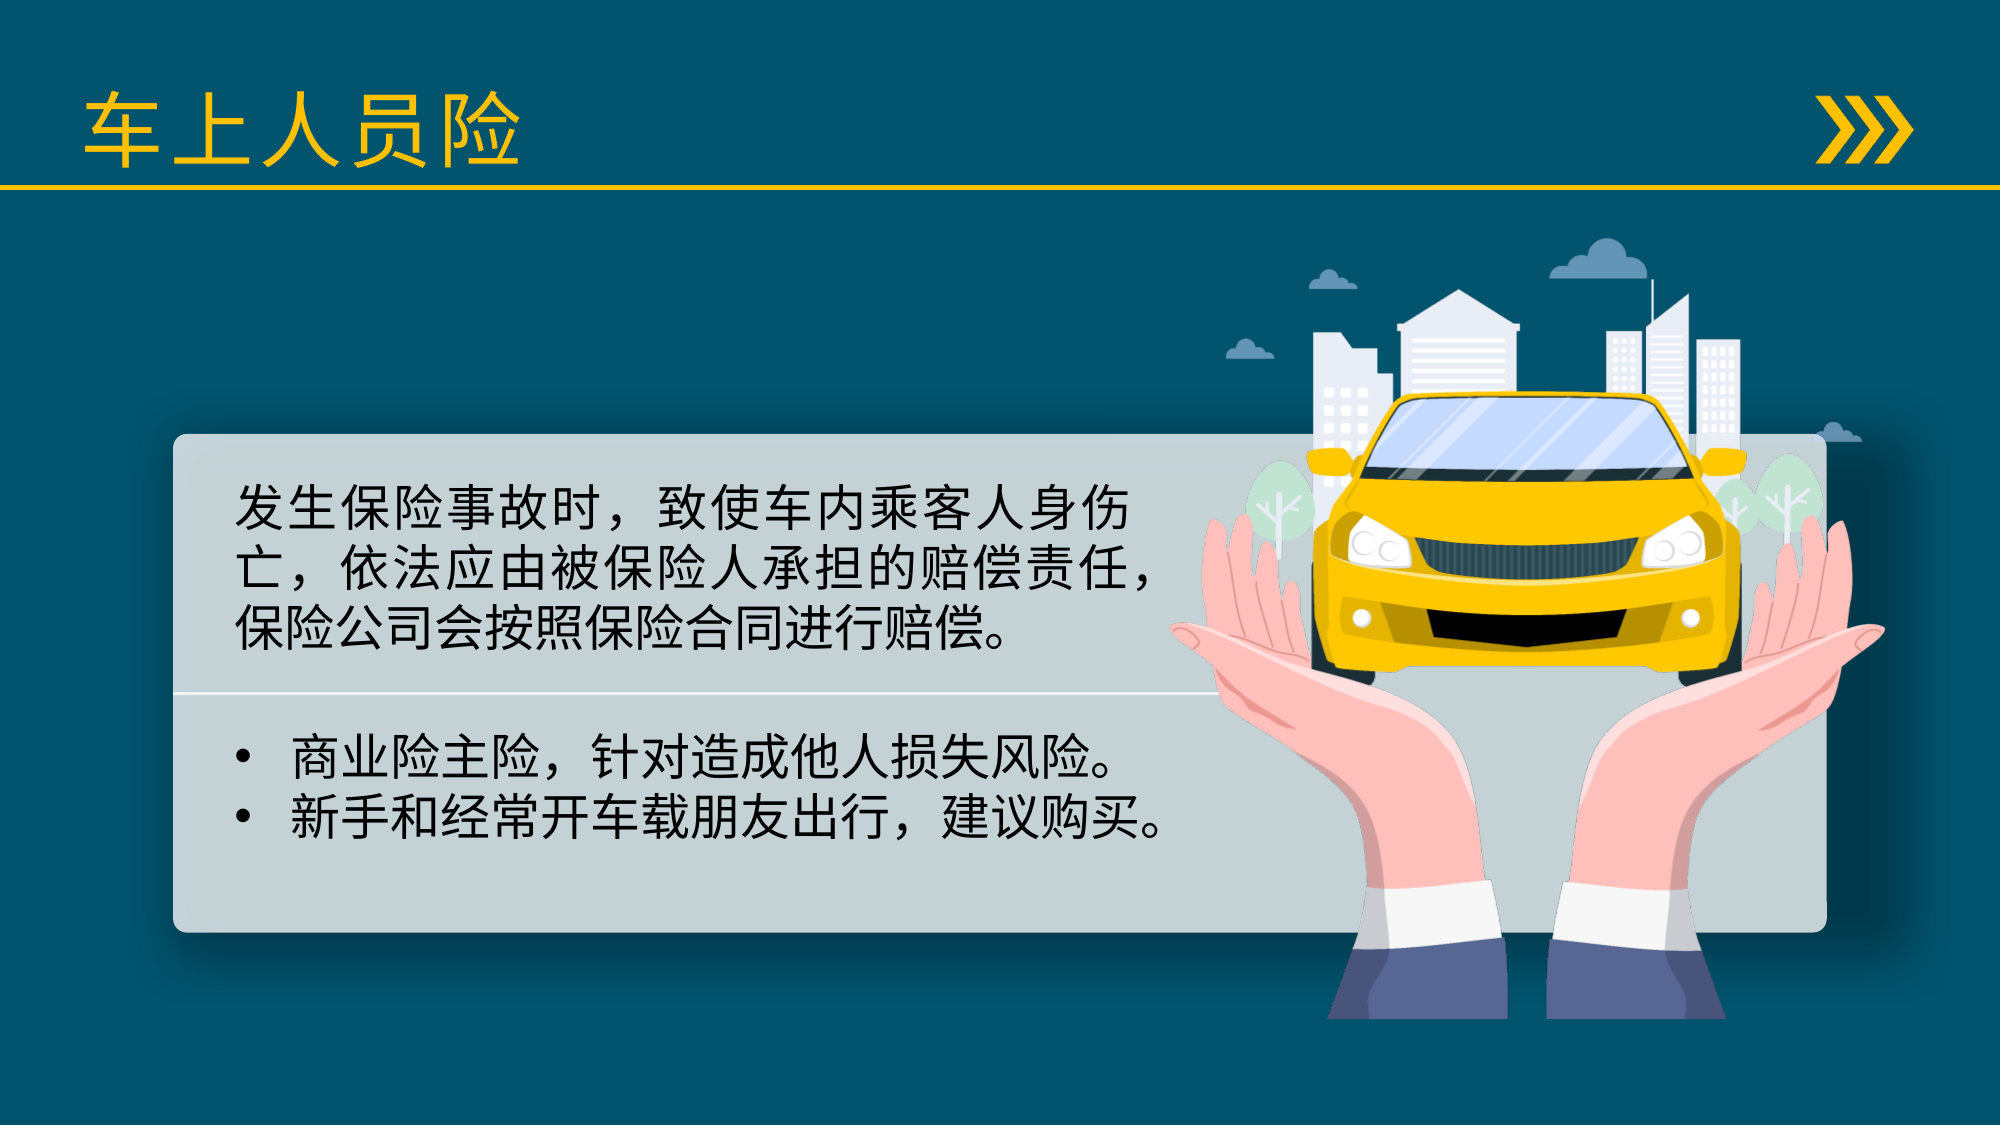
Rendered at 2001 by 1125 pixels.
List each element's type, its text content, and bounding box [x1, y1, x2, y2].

text_box 车上人员险 [65, 70, 537, 185]
picture [1309, 270, 1357, 289]
picture [1817, 96, 1855, 163]
text_box 发生保险事故时，致使车内乘客人身伤亡，依法应由被保险人承担的赔偿责任，保险公司会按照保险合同进行赔偿。 [219, 469, 1058, 664]
text_box 商业险主险，针对造成他人损失风险。 新手和经常开车载朋友出行，建议购买。 [219, 718, 1058, 853]
picture [1875, 96, 1913, 163]
picture [1058, 280, 1884, 1018]
picture [1846, 96, 1884, 163]
picture [1226, 339, 1274, 358]
picture [1550, 239, 1647, 278]
text_box [172, 432, 1058, 934]
